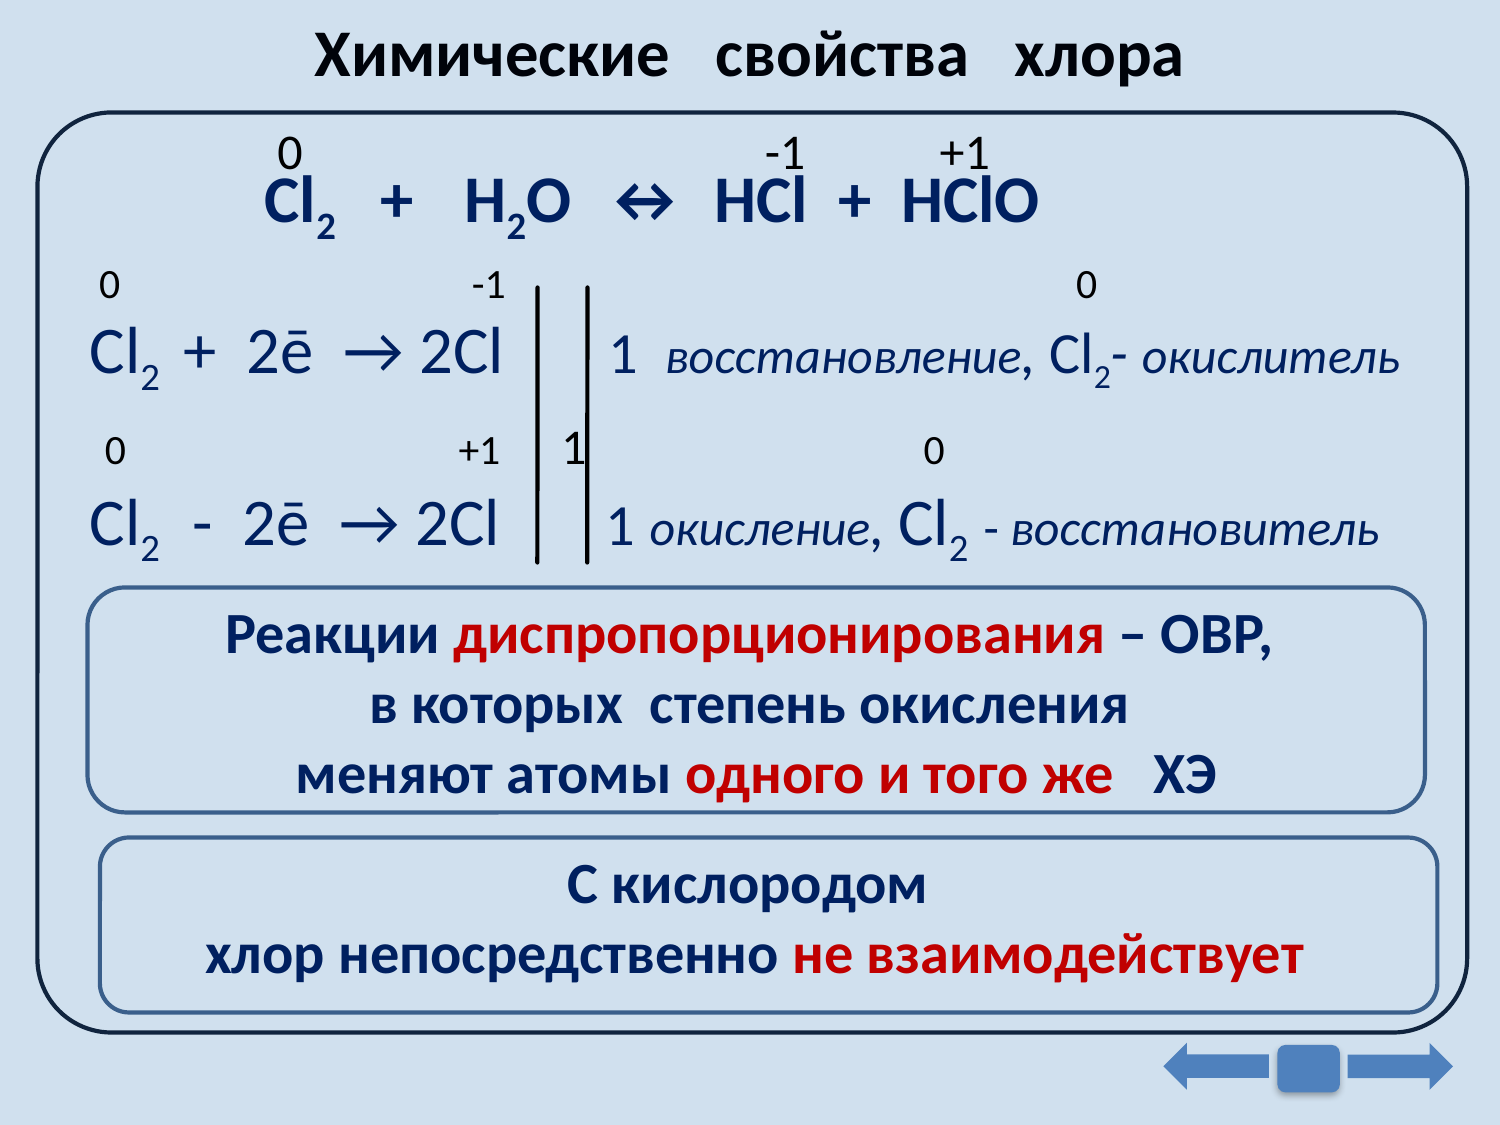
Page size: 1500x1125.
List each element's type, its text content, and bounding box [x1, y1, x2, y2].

text_box [35, 110, 1470, 1035]
text_box [1161, 1040, 1271, 1092]
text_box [249, 112, 1088, 213]
text_box Реакции диспропорционирования – ОВР, в которых степень окисления меняют атомы одного и того же ХЭ [85, 585, 1428, 815]
text_box 0 -1 0 Cl2 + 2ē → 2Cl 1 восстановление, Cl2- окислитель 0 +1 1 0 Cl2 - 2ē → 2Cl 1 окисление, Cl2 - восстановитель [74, 249, 1438, 577]
text_box [1275, 1042, 1342, 1095]
text_box [1345, 1040, 1456, 1092]
text_box [97, 835, 1440, 1015]
text_box Химические свойства хлора [0, 0, 1500, 100]
